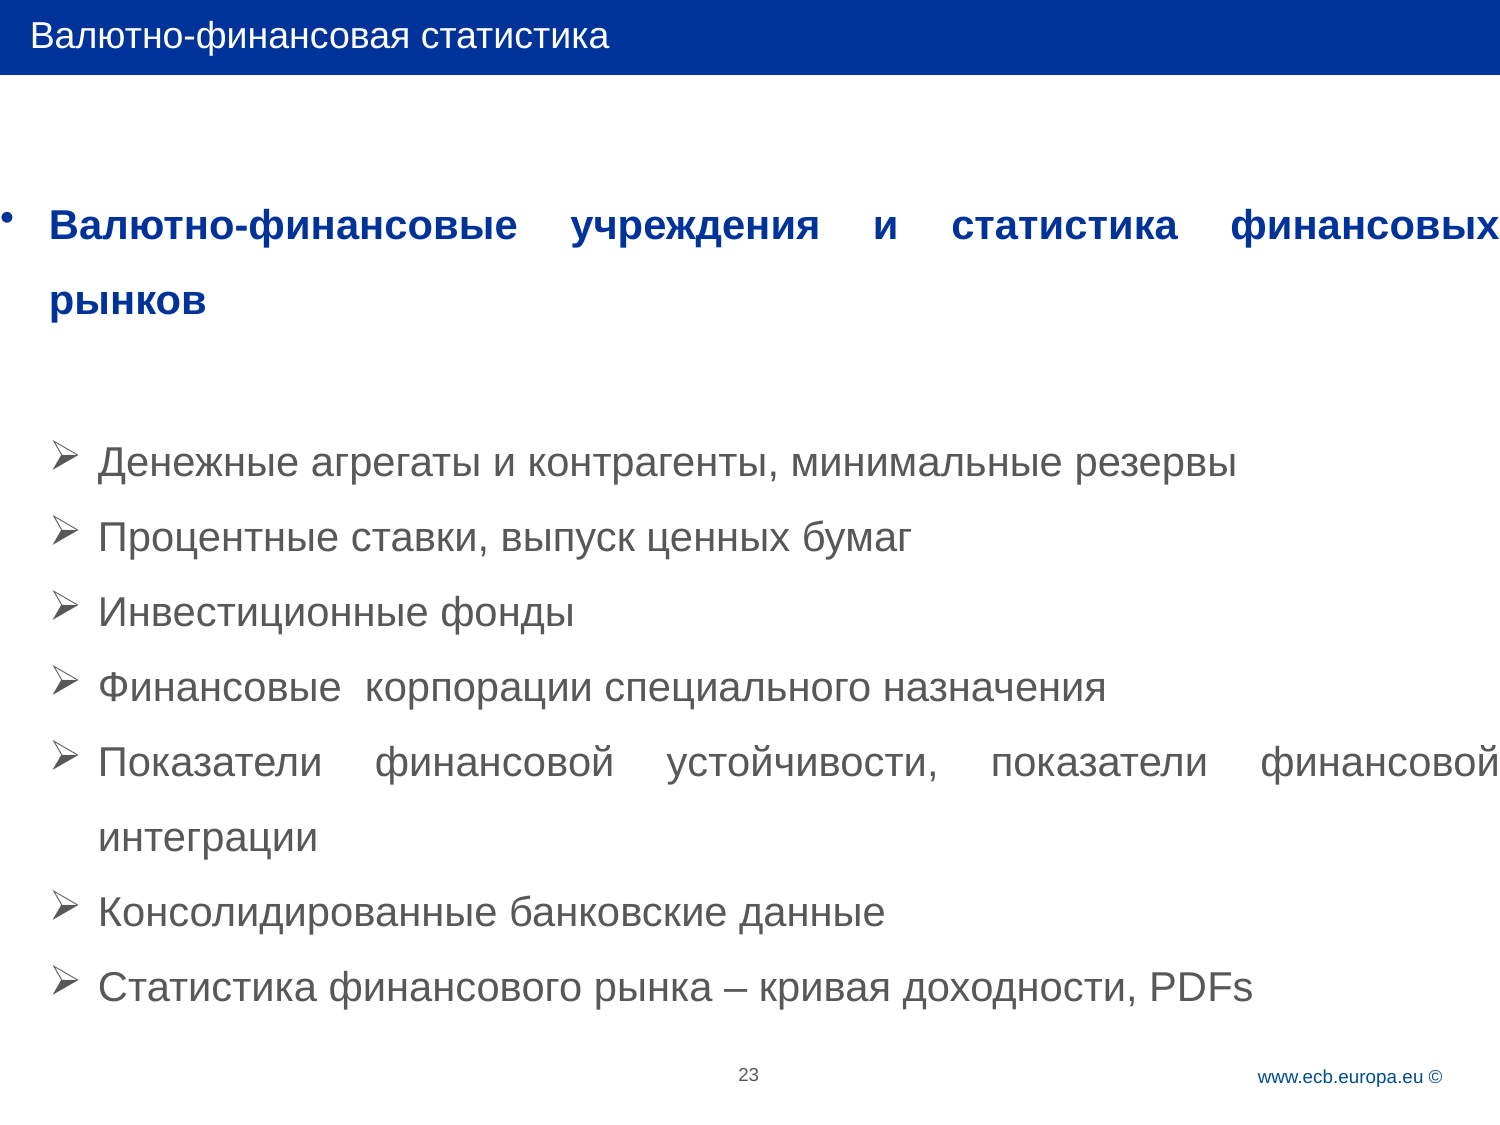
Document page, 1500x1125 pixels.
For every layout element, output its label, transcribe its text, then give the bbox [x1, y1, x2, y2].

title Валютно-финансовая статистика [29, 0, 1500, 149]
list Валютно-финансовые учреждения и статистика финансовых рынков Денежные агрегаты и контрагенты, минимальные резервы Процентные ставки, выпуск ценных бумаг Инвестиционные фонды Финансовые корпорации специального назначения Показатели финансовой устойчивости, показатели финансовой интеграции Консолидированные банковские данные Статистика финансового рынка – кривая доходности, PDFs [0, 172, 1500, 1059]
slide_number 23 [714, 1062, 783, 1102]
